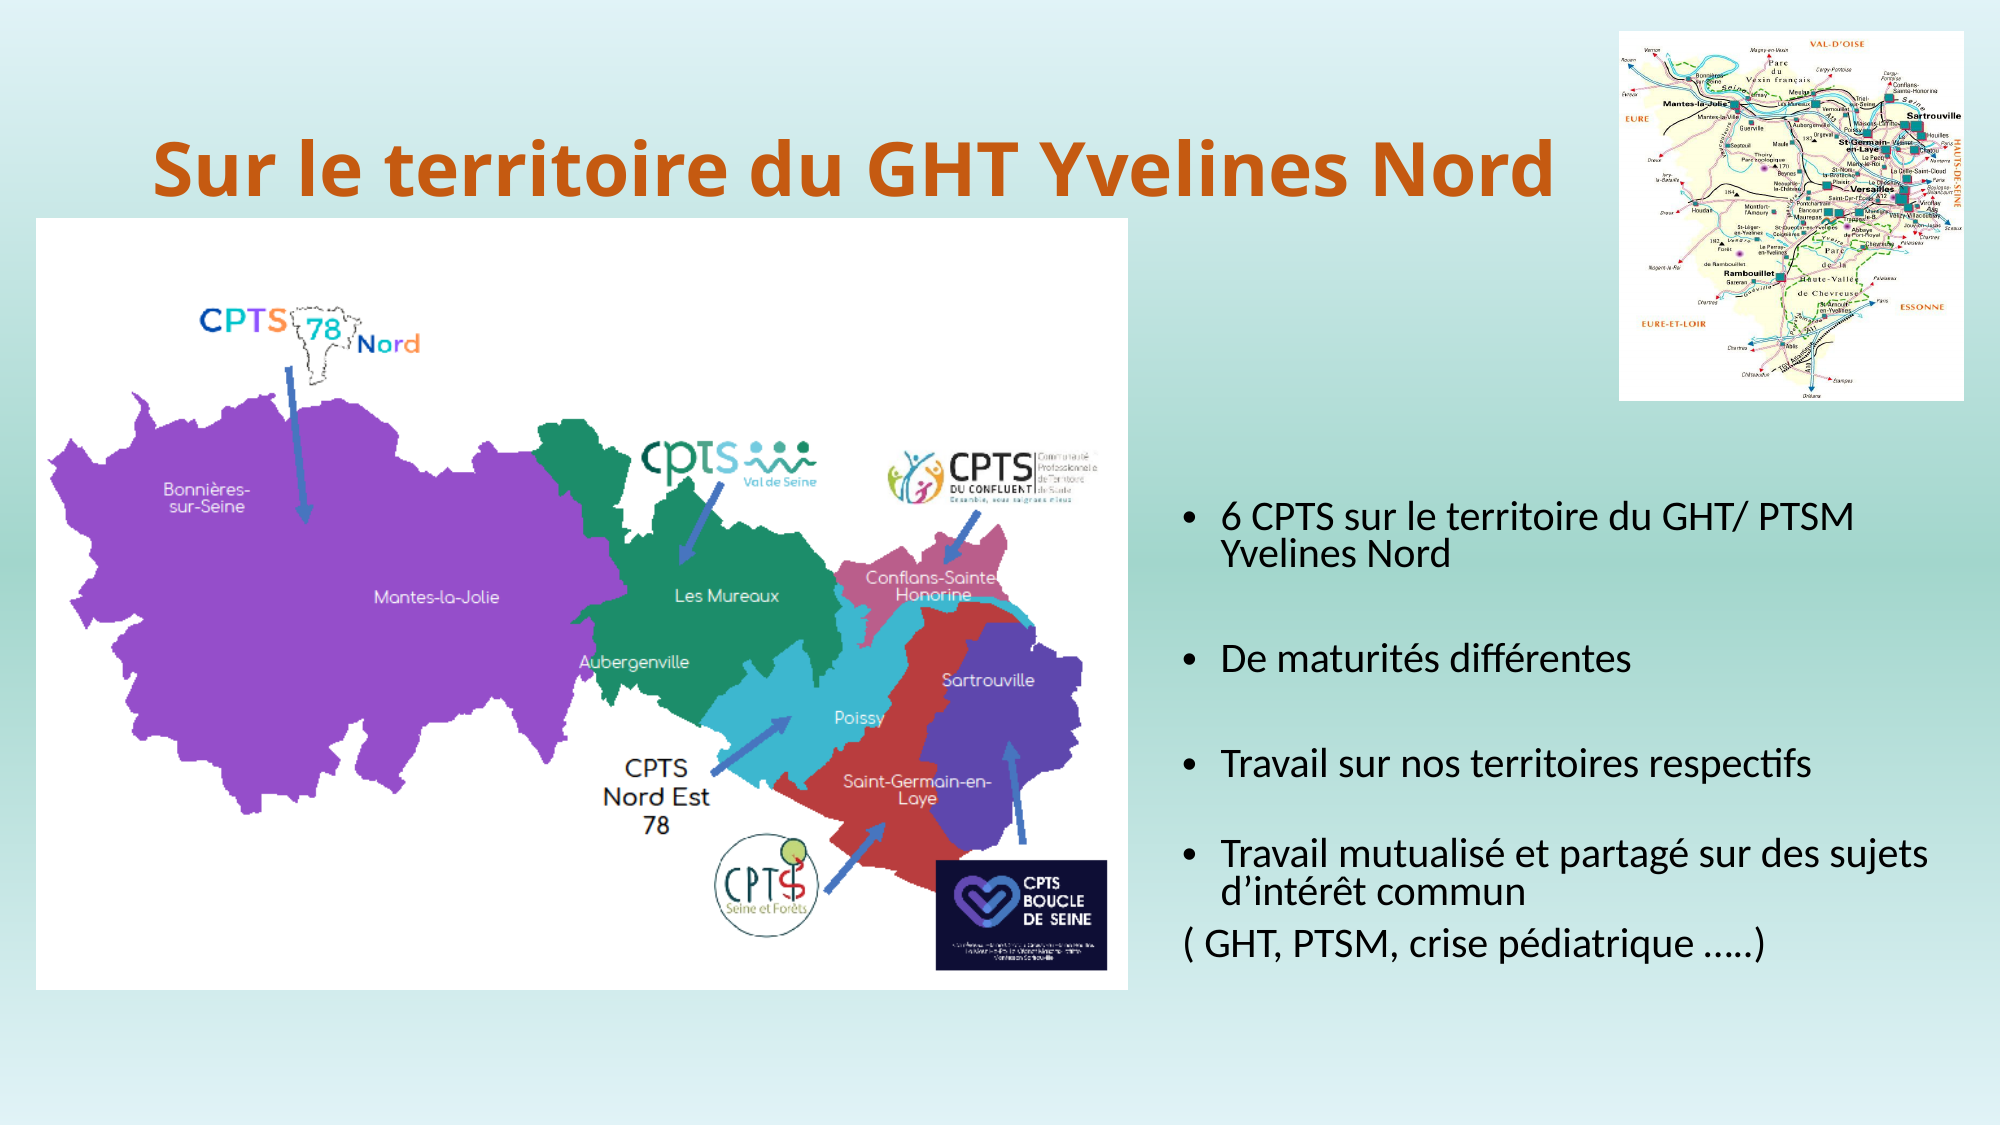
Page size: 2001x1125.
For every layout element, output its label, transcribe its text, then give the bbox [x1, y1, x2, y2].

list 6 CPTS sur le territoire du GHT/ PTSM Yvelines Nord De maturités différentes Travail sur nos territoires respectifs Travail mutualisé et partagé sur des sujets d’intérêt commun ( GHT, PTSM, crise pédiatrique …..) [1167, 435, 1964, 1066]
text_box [36, 218, 1128, 990]
title Sur le territoire du GHT Yvelines Nord [137, 59, 1619, 278]
picture [1619, 31, 1964, 401]
